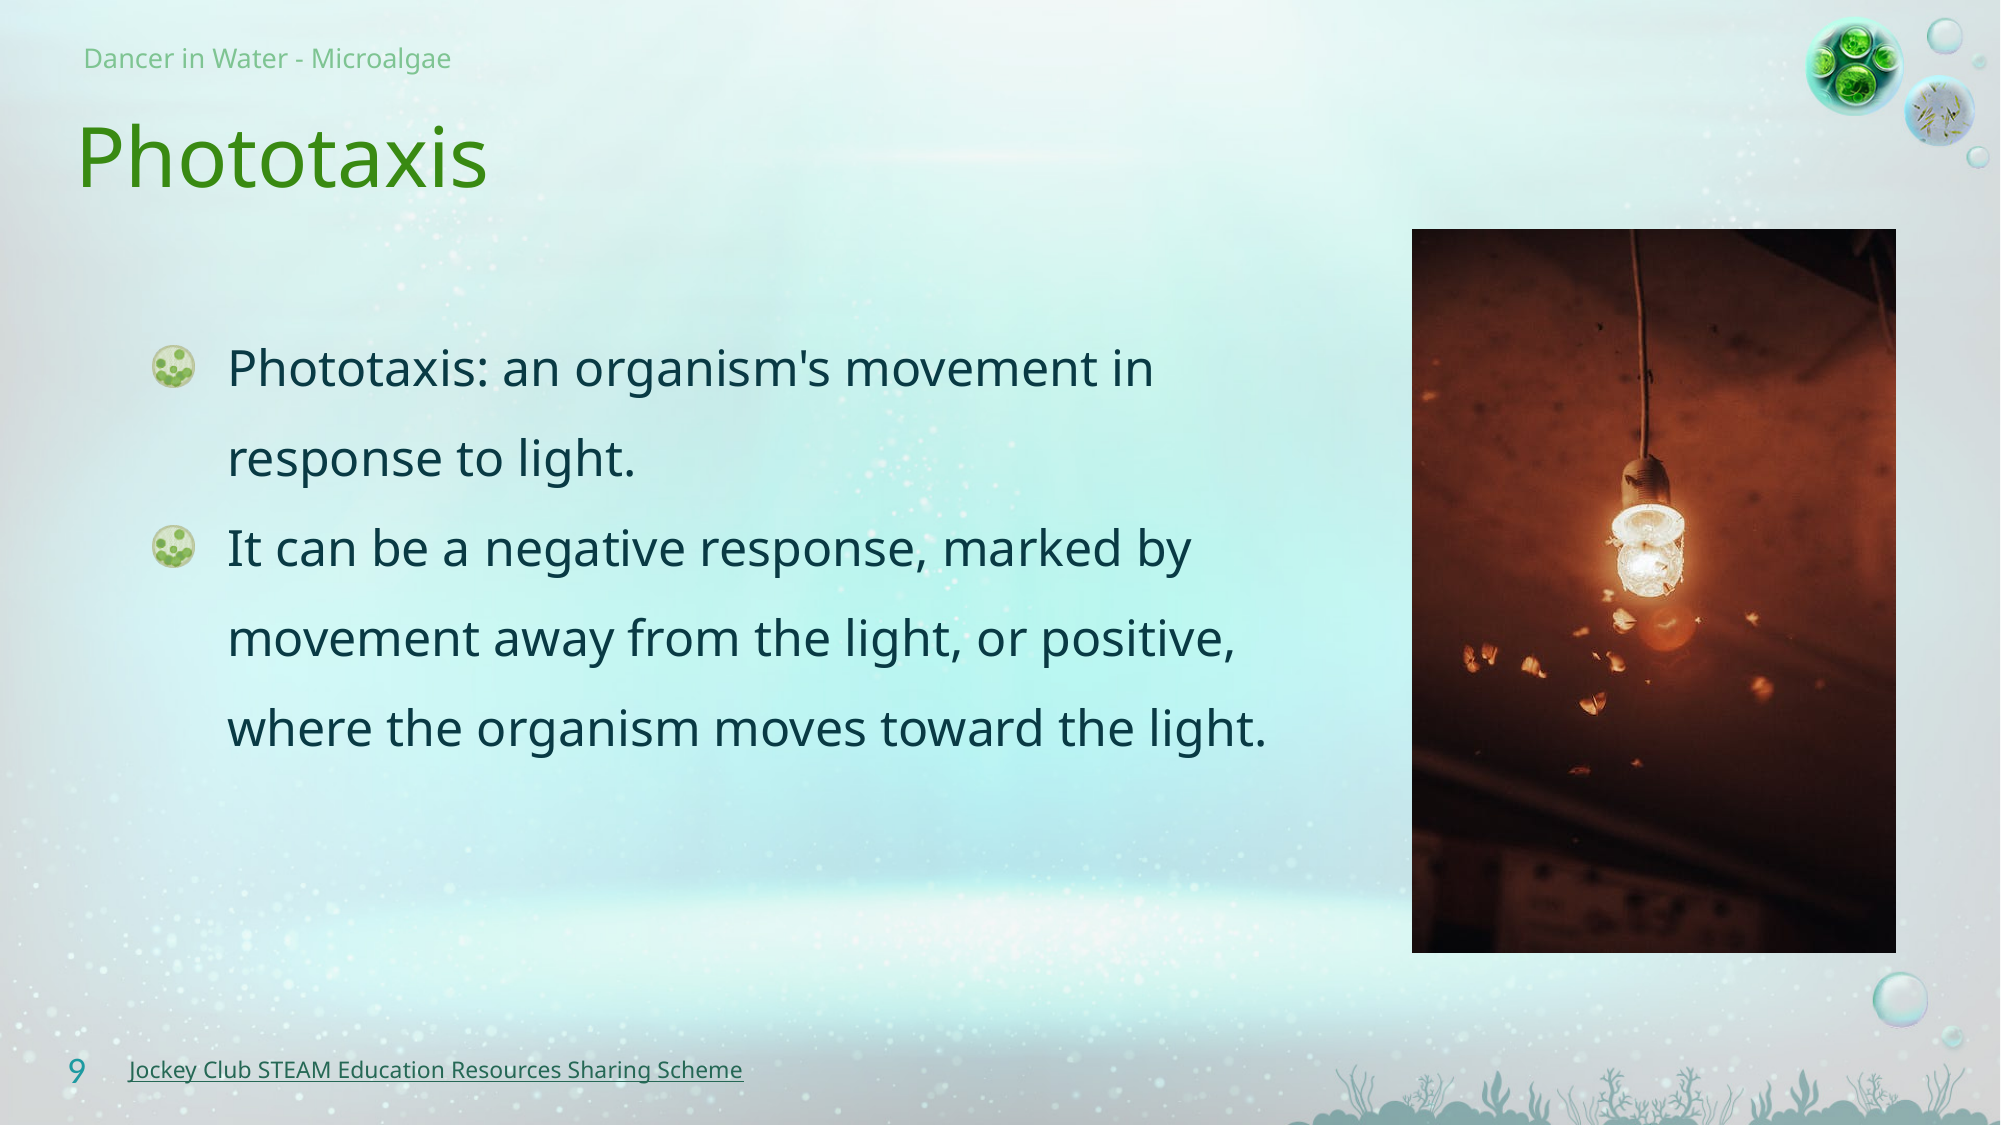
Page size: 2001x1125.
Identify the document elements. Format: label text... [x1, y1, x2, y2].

list Phototaxis: an organism's movement in response to light. It can be a negative response, marked by movement away from the light, or positive, where the organism moves toward the light. [137, 299, 1317, 1014]
picture [0, 0, 2001, 1125]
title Phototaxis [61, 96, 1571, 229]
slide_number 9 [35, 1038, 118, 1099]
